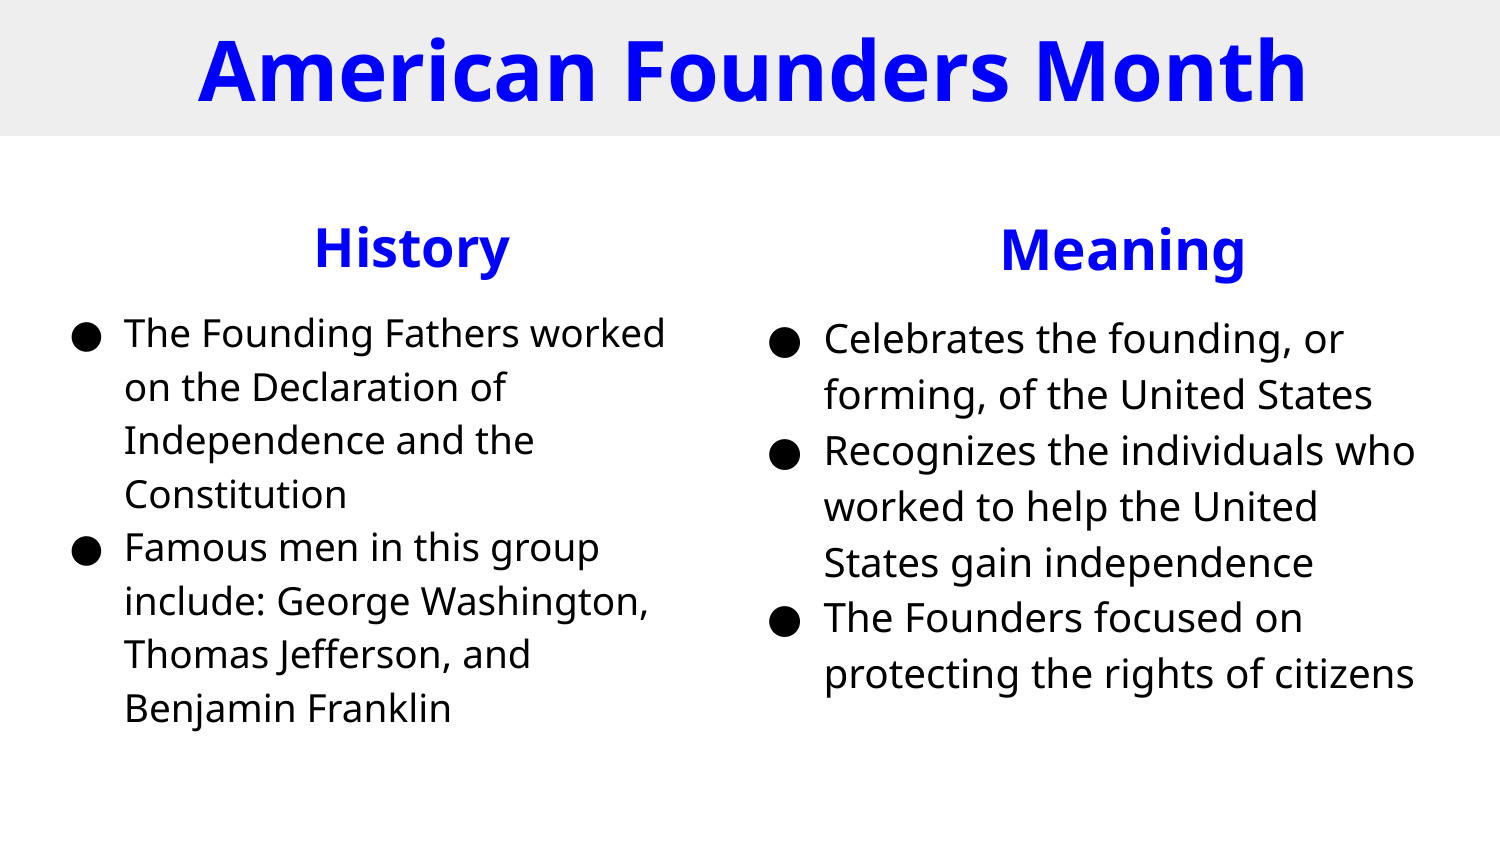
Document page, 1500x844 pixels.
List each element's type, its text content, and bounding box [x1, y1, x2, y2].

list History The Founding Fathers worked on the Declaration of Independence and the Constitution Famous men in this group include: George Washington, Thomas Jefferson, and Benjamin Franklin [39, 189, 716, 750]
list Meaning Celebrates the founding, or forming, of the United States Recognizes the individuals who worked to help the United States gain independence The Founders focused on protecting the rights of citizens [735, 189, 1438, 750]
title American Founders Month [0, 0, 1500, 136]
